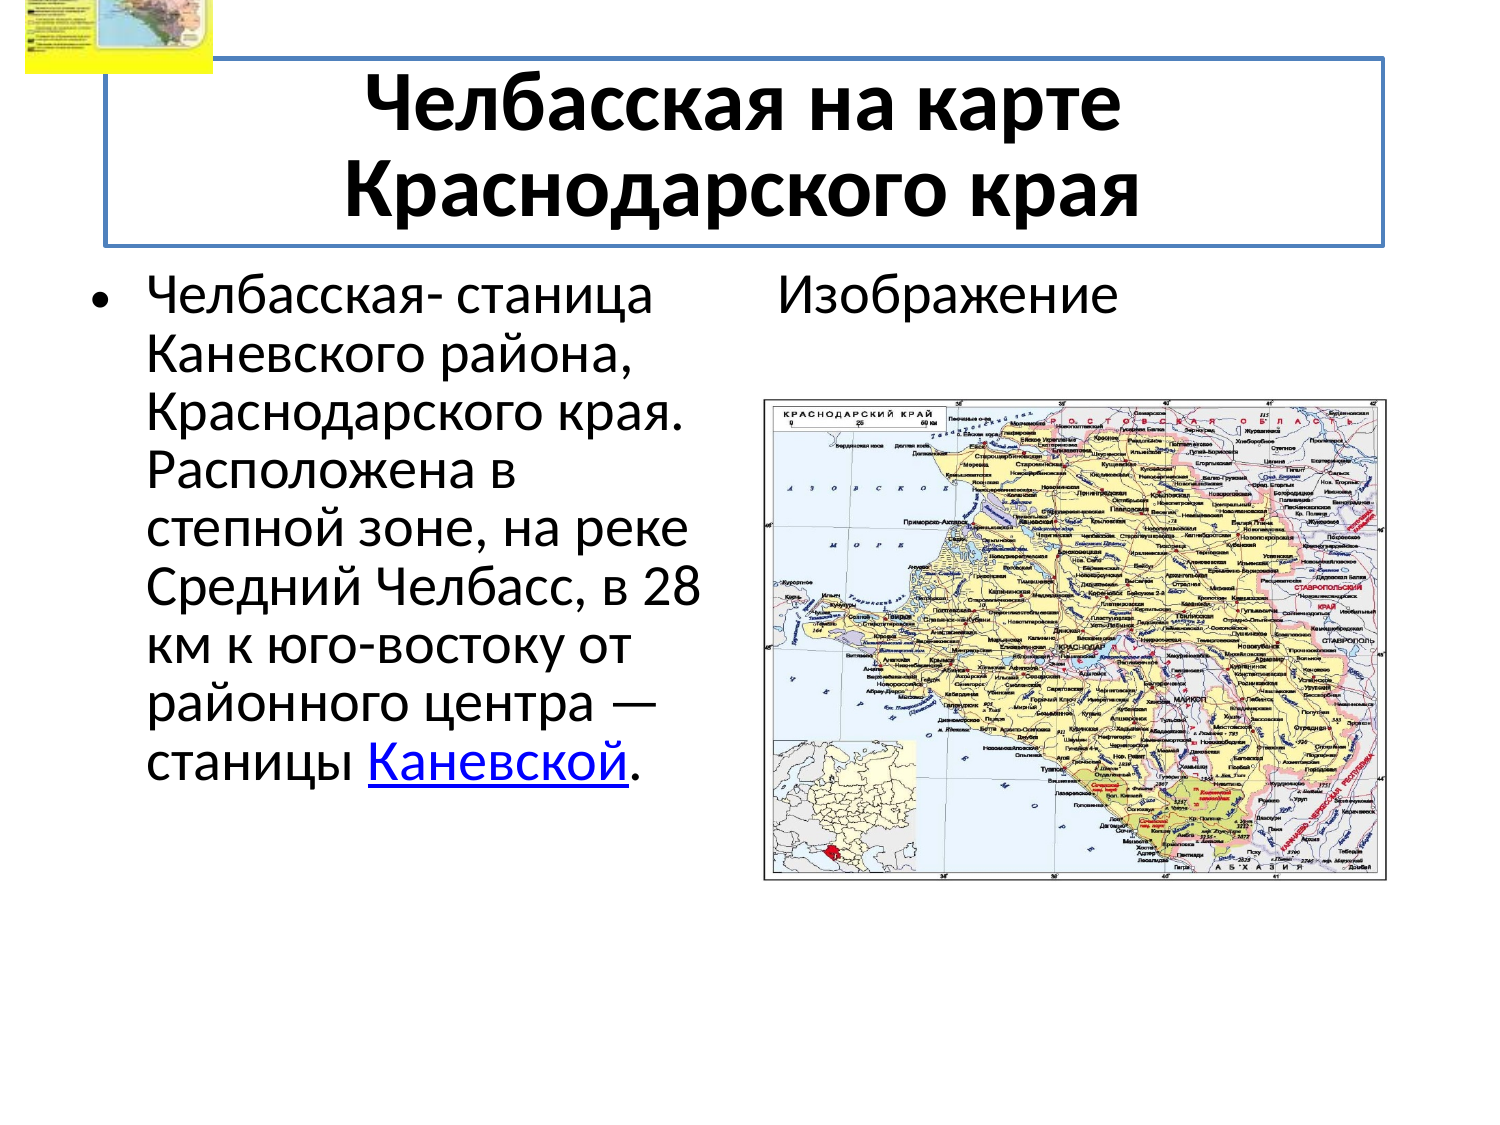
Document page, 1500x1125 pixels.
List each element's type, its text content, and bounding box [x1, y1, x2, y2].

picture [761, 396, 1389, 882]
list Челбасская- станица Каневского района, Краснодарского края. Расположена в степной зоне, на реке Средний Челбасс, в 28 км к юго-востоку от районного центра — станицы Каневской. [75, 262, 738, 1005]
picture [25, 0, 214, 74]
text_box Челбасская на карте Краснодарского края [103, 56, 1385, 248]
list Изображение [762, 262, 1425, 1005]
